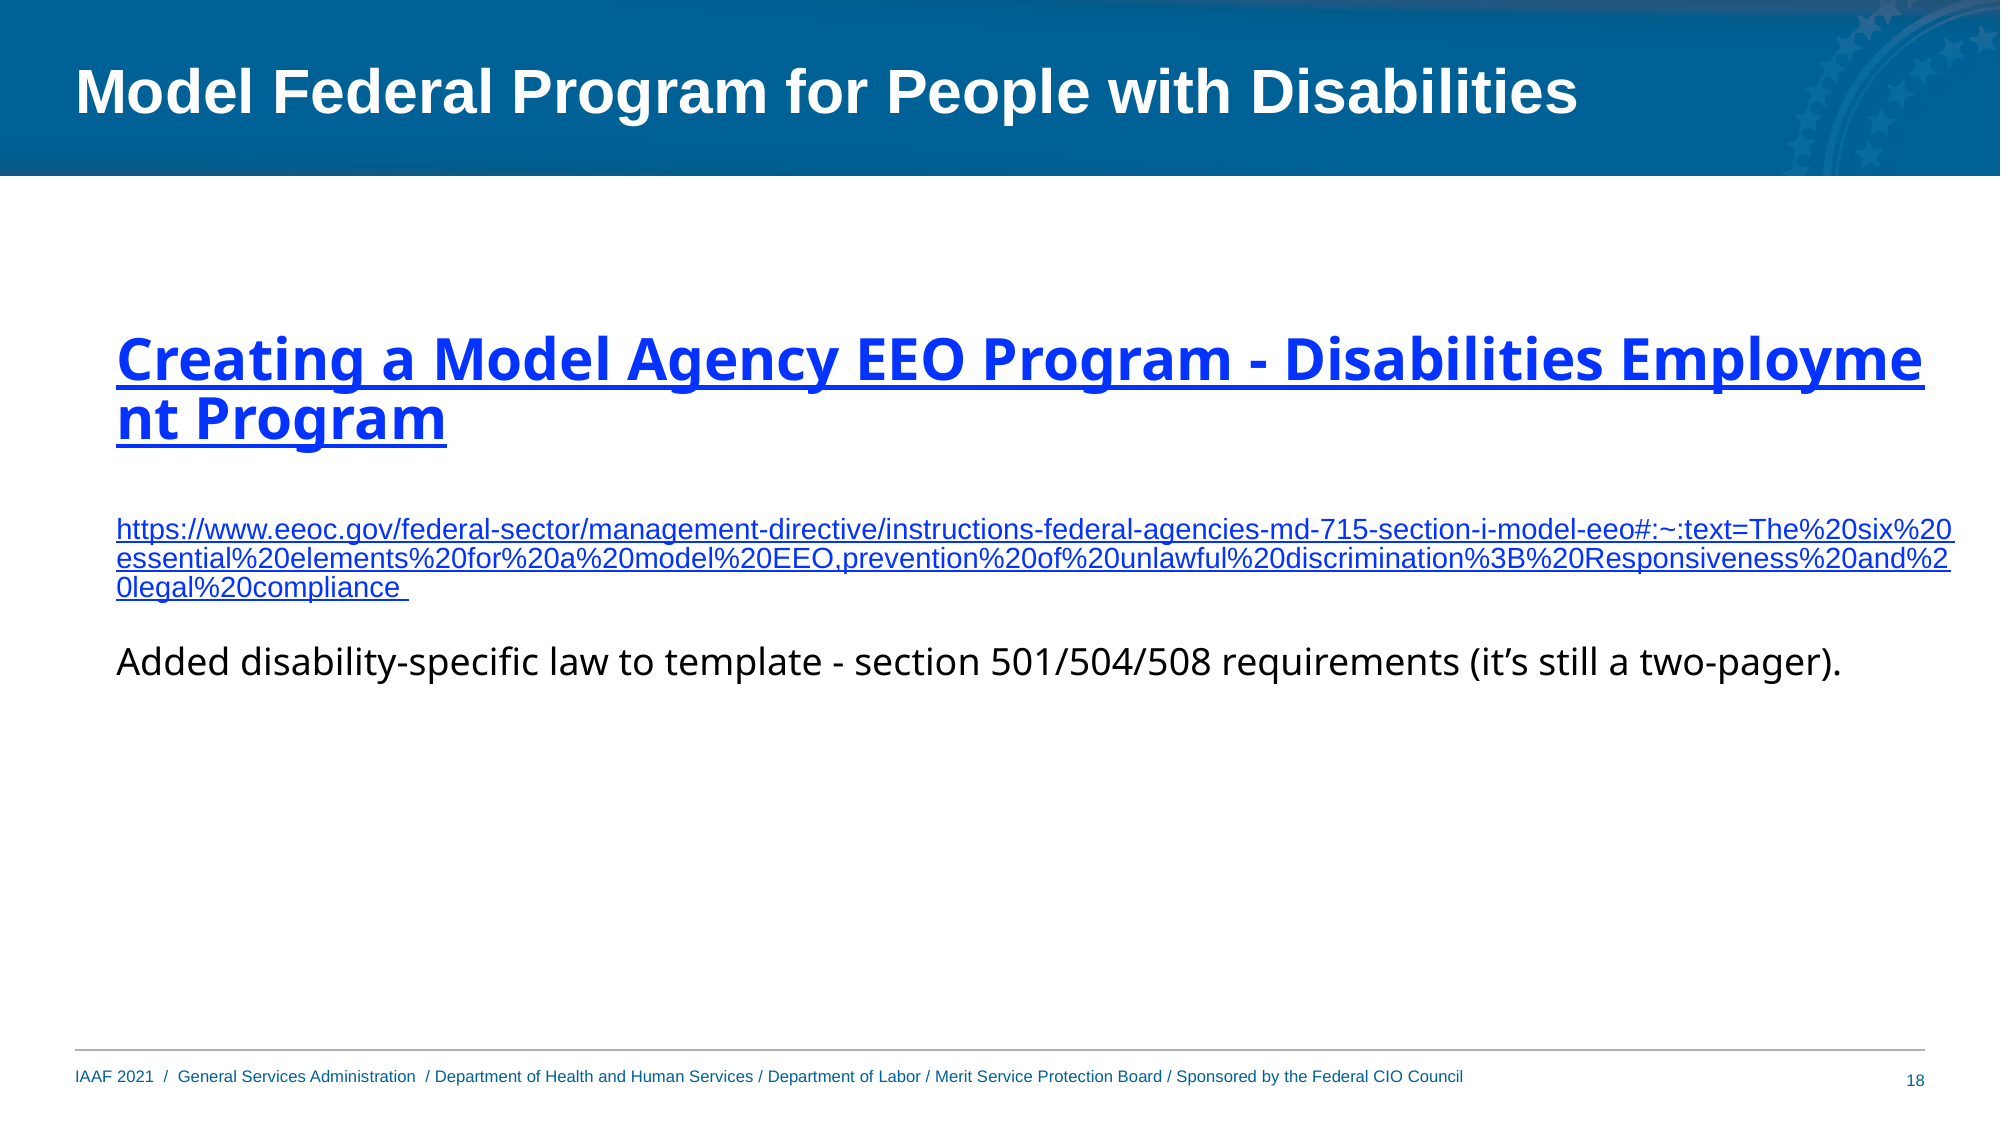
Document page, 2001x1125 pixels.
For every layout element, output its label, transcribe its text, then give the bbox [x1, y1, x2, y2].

picture [0, 168, 666, 176]
picture [0, 0, 2000, 176]
text_box Creating a Model Agency EEO Program - Disabilities Employment Program https://www.eeoc.gov/federal-sector/management-directive/instructions-federal-agencies-md-715-section-i-model-eeo#:~:text=The%20six%20essential%20elements%20for%20a%20model%20EEO,prevention%20of%20unlawful%20discrimination%3B%20Responsiveness%20and%20legal%20compliance Added disability-specific law to template - section 501/504/508 requirements (it’s still a two-pager). [101, 315, 1977, 665]
title Model Federal Program for People with Disabilities [75, 52, 1800, 128]
slide_number 18 [1880, 1065, 1925, 1095]
